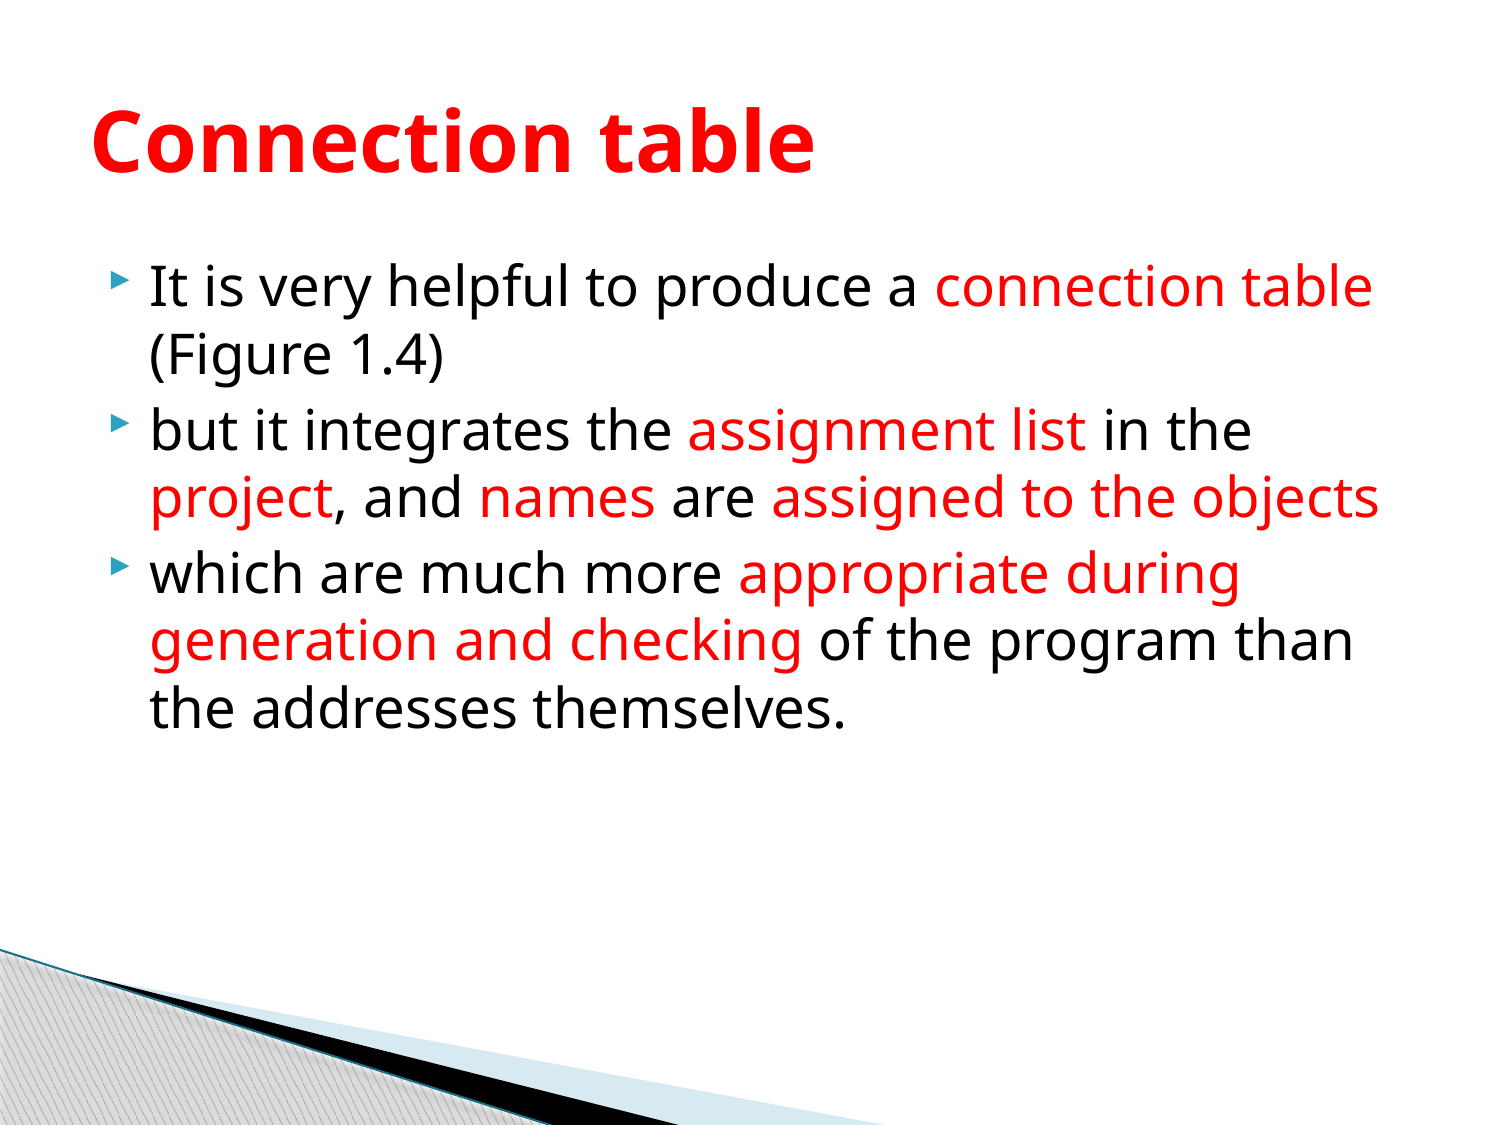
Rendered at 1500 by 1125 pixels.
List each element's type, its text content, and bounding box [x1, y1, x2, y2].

title Connection table [75, 45, 1425, 233]
list It is very helpful to produce a connection table (Figure 1.4) but it integrates the assignment list in the project, and names are assigned to the objects which are much more appropriate during generation and checking of the program than the addresses themselves. [75, 243, 1425, 986]
